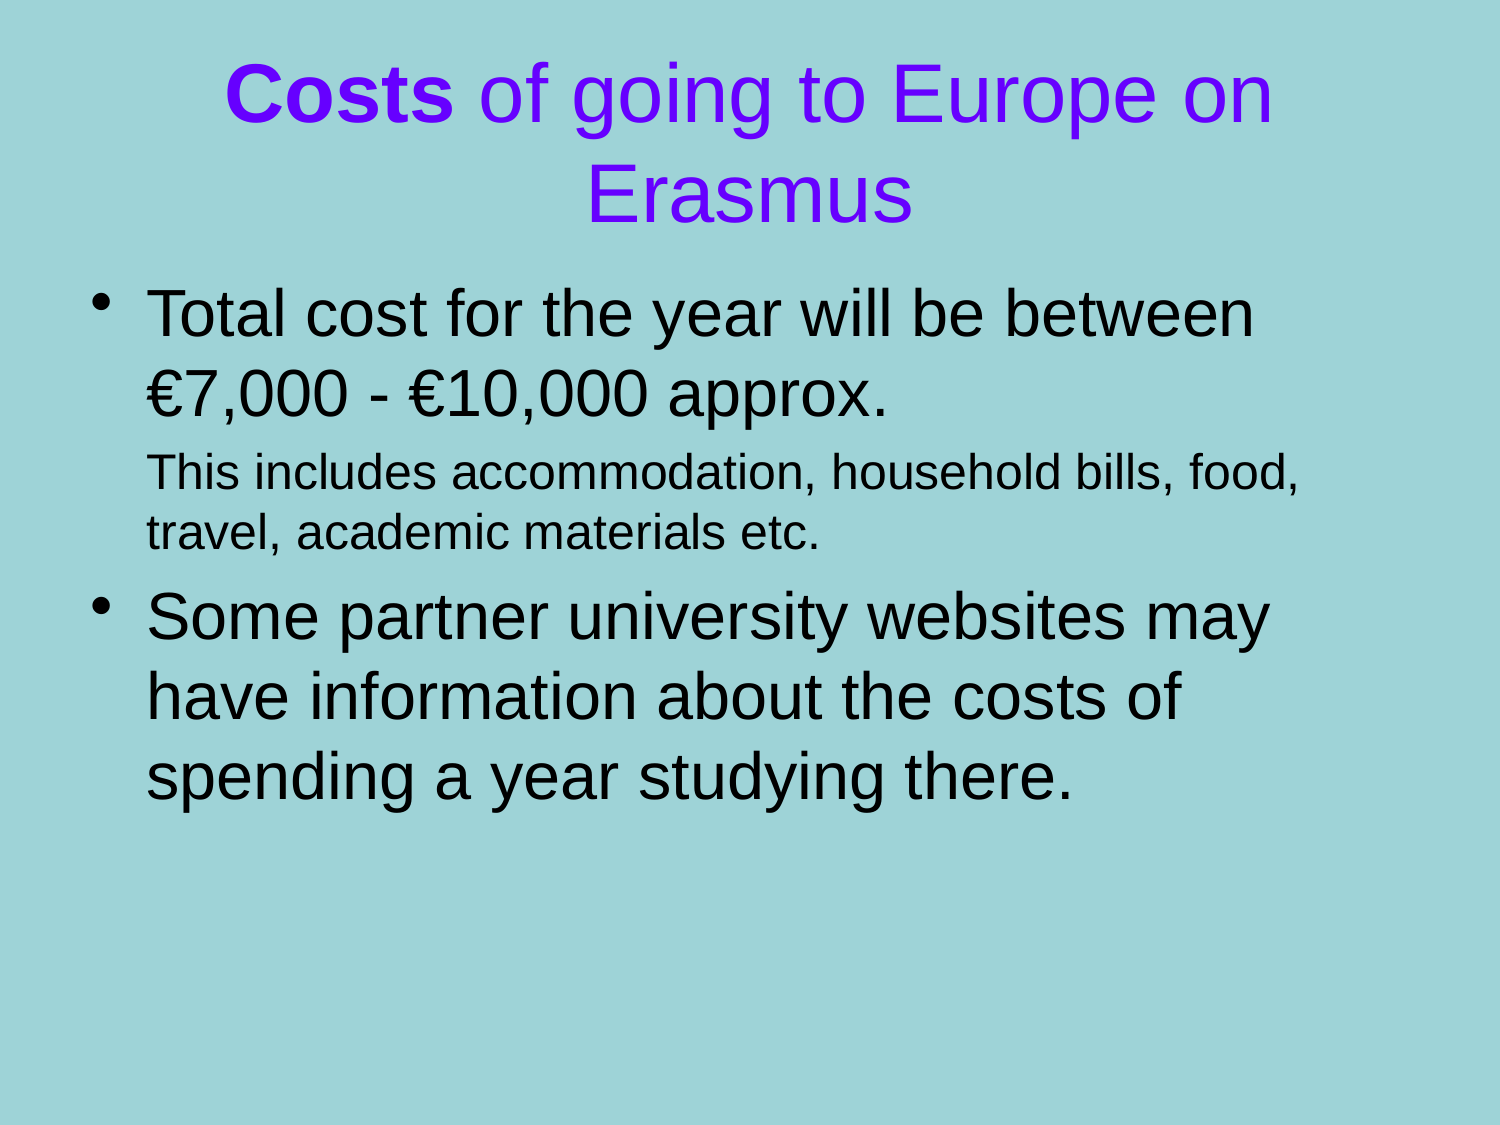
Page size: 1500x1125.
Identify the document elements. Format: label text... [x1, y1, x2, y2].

title Costs of going to Europe on Erasmus [74, 44, 1426, 233]
list Total cost for the year will be between €7,000 - €10,000 approx. This includes accommodation, household bills, food, travel, academic materials etc. Some partner university websites may have information about the costs of spending a year studying there. [74, 262, 1426, 1006]
